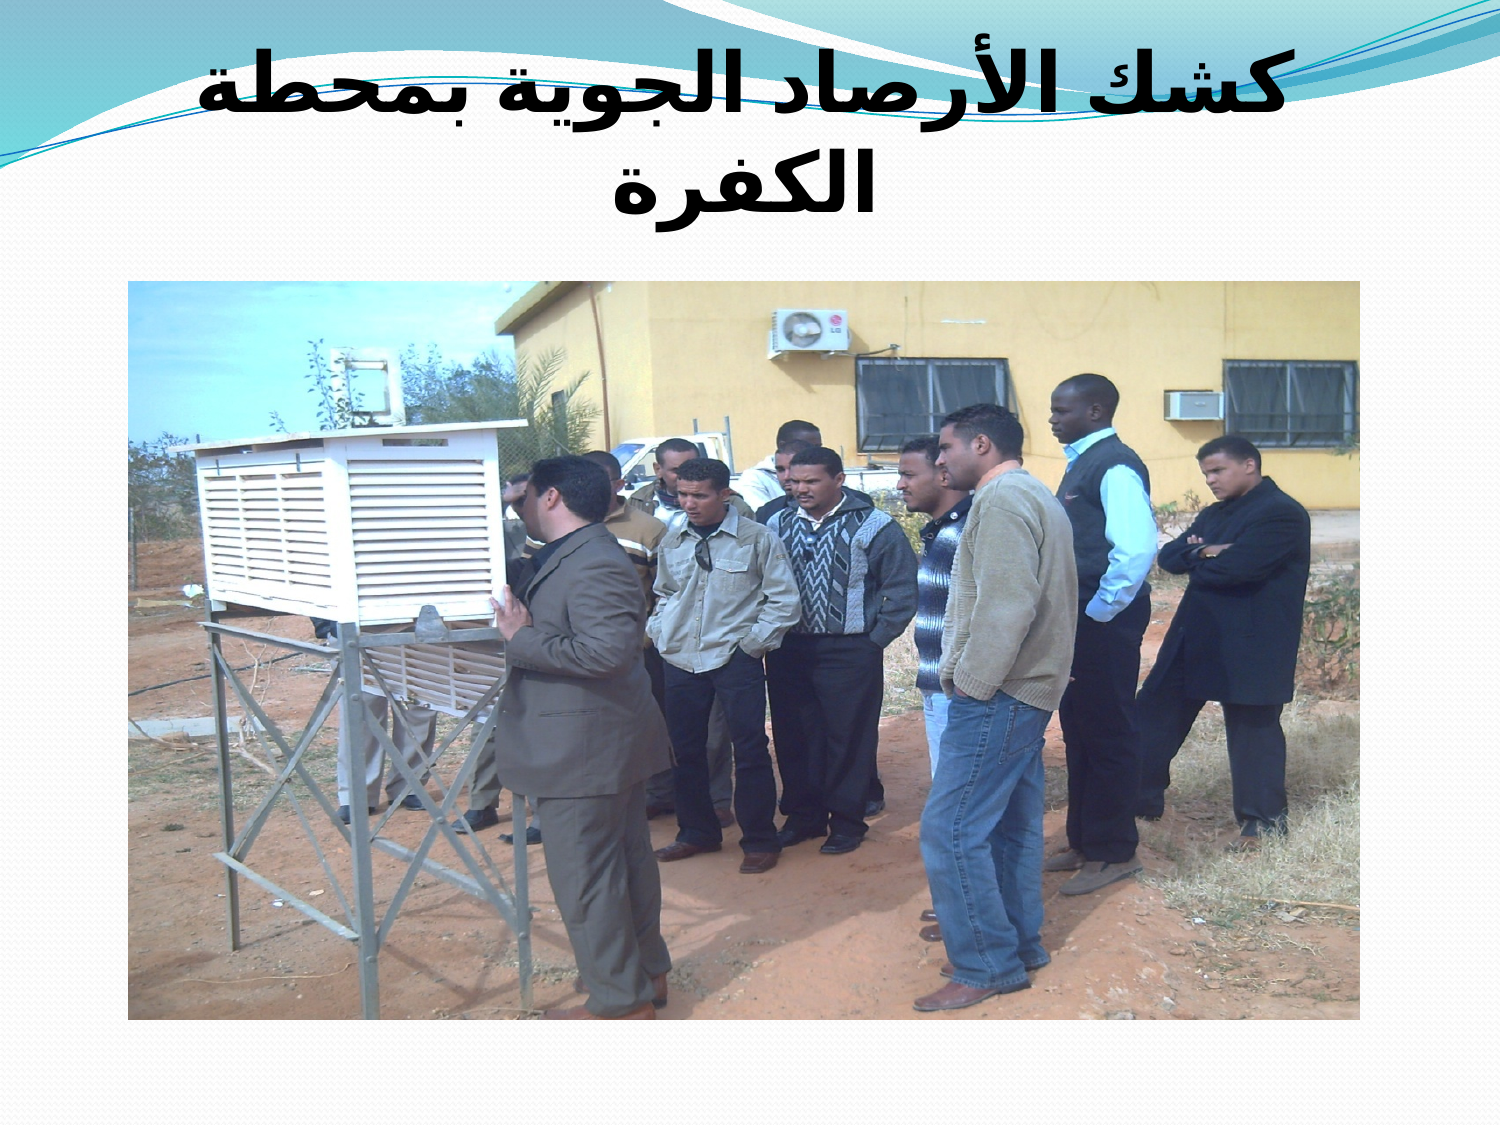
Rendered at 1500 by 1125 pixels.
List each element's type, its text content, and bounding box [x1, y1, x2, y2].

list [128, 280, 1360, 1020]
title كشك الأرصاد الجوية بمحطة الكفرة [75, 41, 1425, 230]
